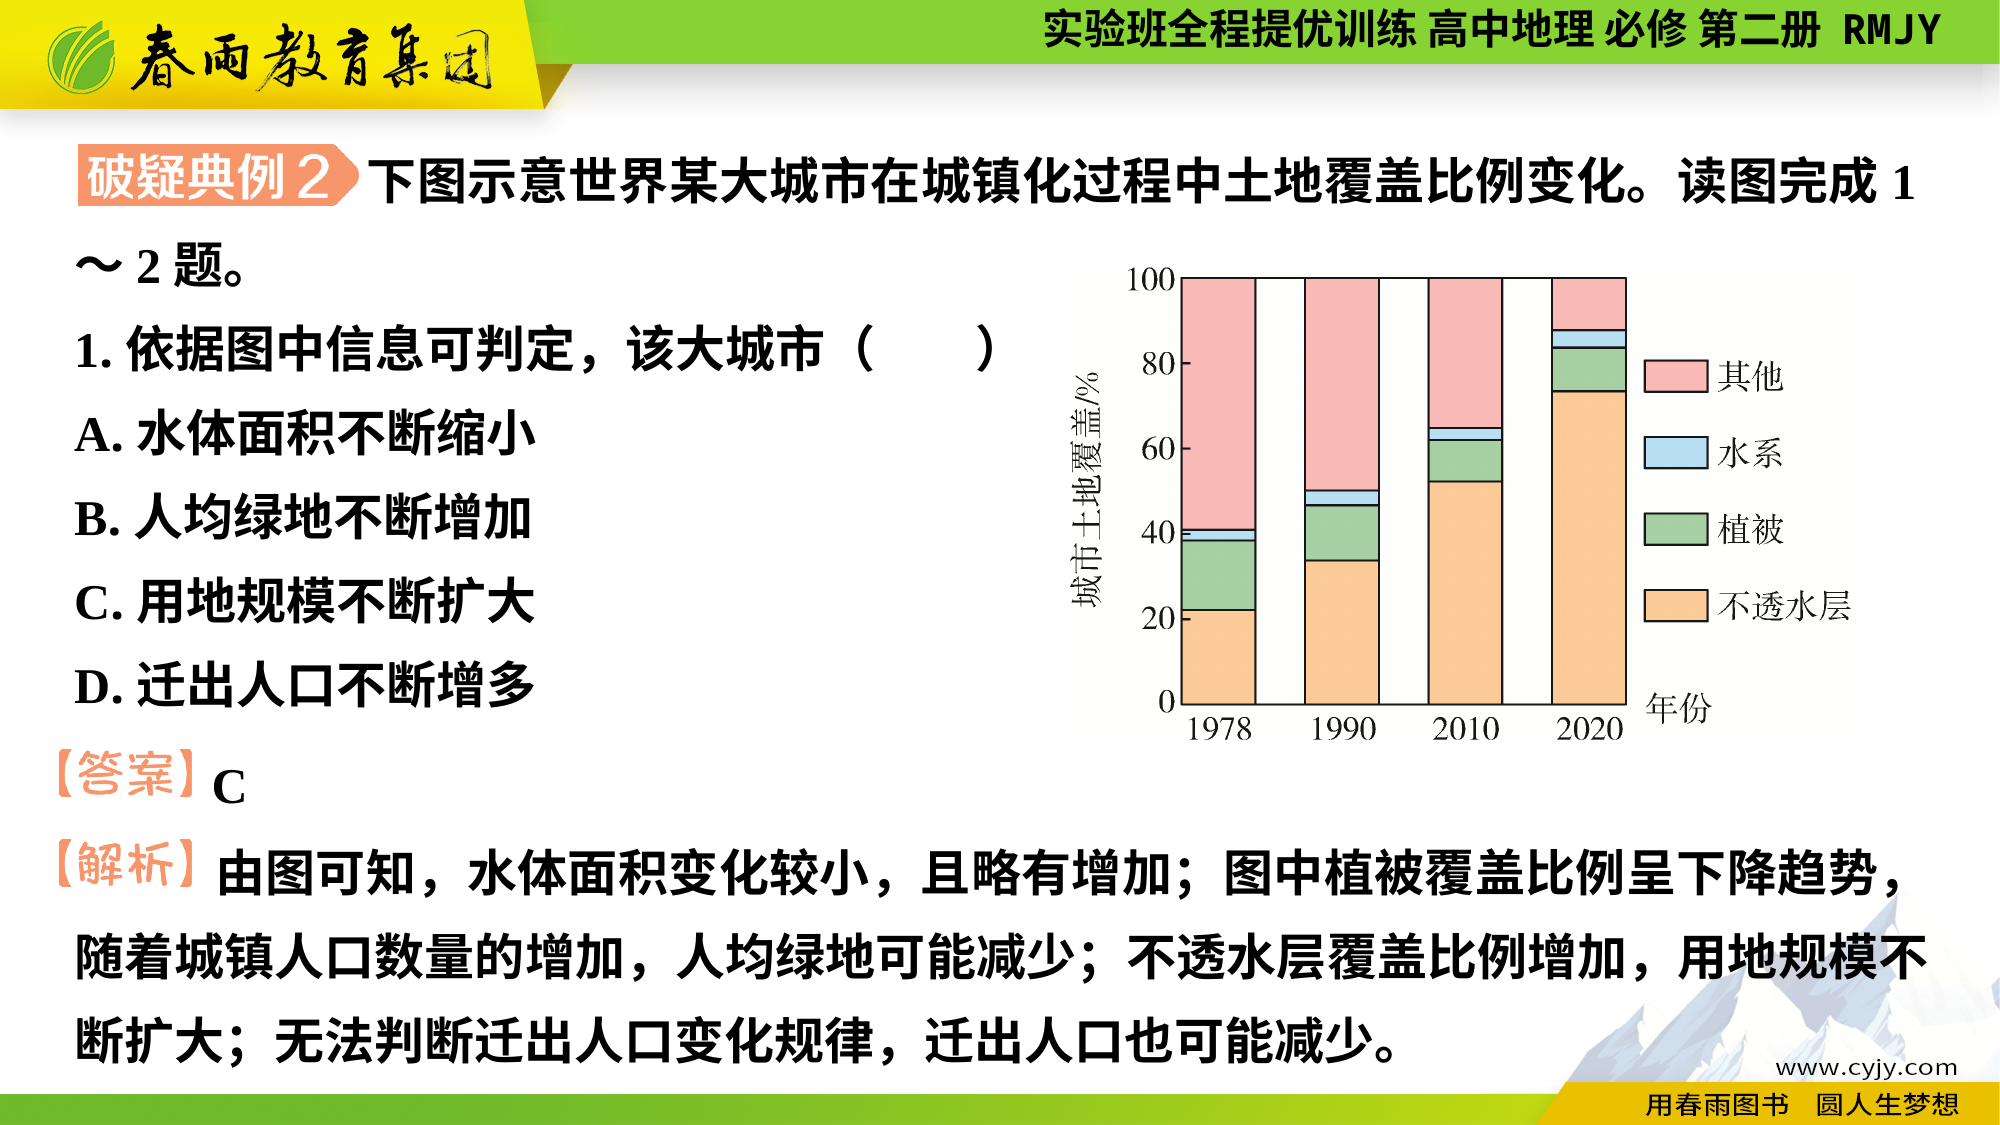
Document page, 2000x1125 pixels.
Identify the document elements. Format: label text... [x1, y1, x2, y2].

picture [0, 0, 2000, 1125]
text_box 由图可知，水体面积变化较小，且略有增加；图中植被覆盖比例呈下降趋势，随着城镇人口数量的增加，人均绿地可能减少；不透水层覆盖比例增加，用地规模不断扩大；无法判断迁出人口变化规律，迁出人口也可能减少。 [59, 809, 1944, 1077]
list 下图示意世界某大城市在城镇化过程中土地覆盖比例变化。读图完成1～2题。 1.依据图中信息可判定，该大城市（ ） A.水体面积不断缩小 B.人均绿地不断增加 C.用地规模不断扩大 D.迁出人口不断增多 [59, 118, 1944, 727]
text_box C [59, 727, 1944, 809]
